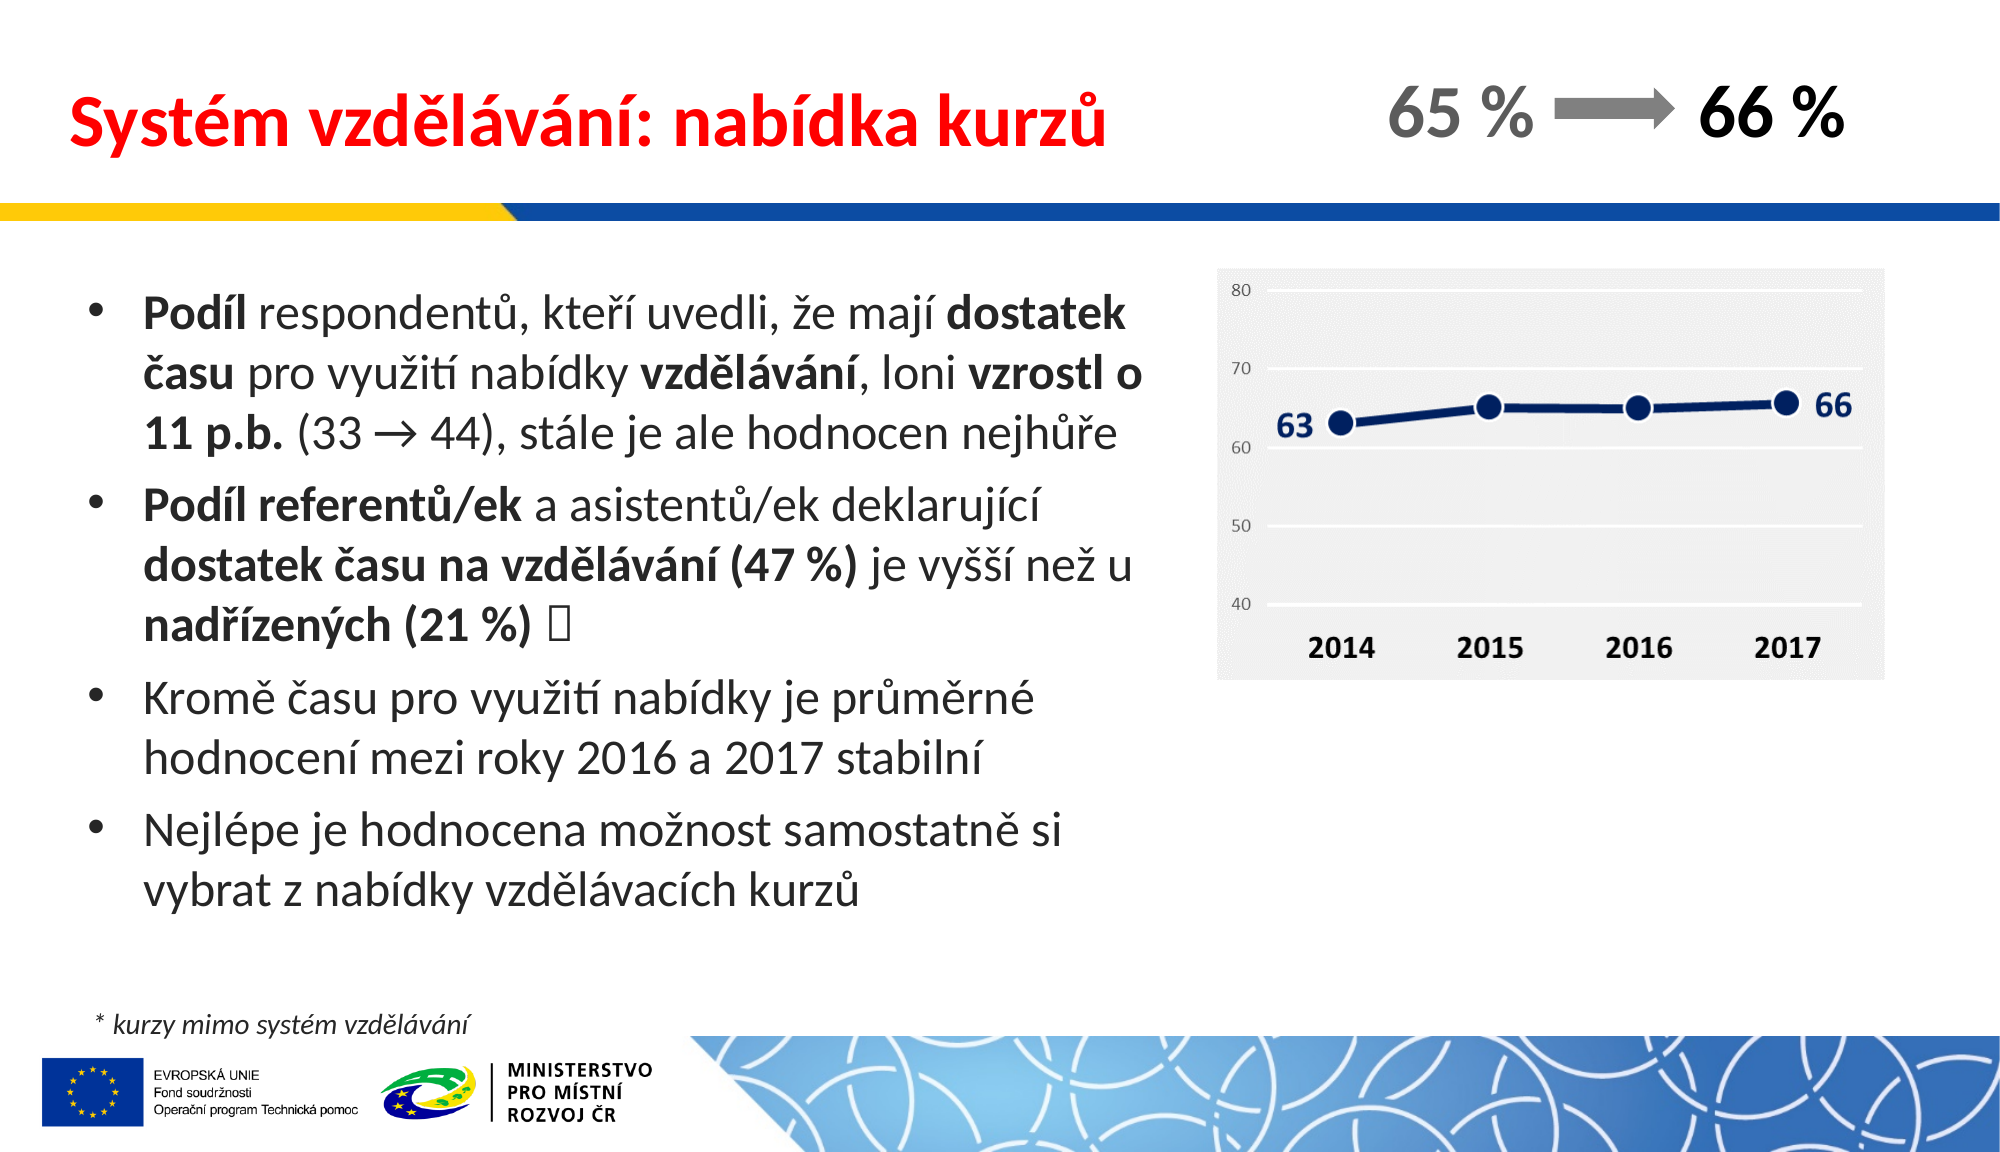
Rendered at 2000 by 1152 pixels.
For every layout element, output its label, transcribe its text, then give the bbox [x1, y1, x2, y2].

picture [0, 203, 2000, 221]
text_box Podíl respondentů, kteří uvedli, že mají dostatek času pro využití nabídky vzdělávání, loni vzrostl o 11 p.b. (33 → 44), stále je ale hodnocen nejhůře Podíl referentů/ek a asistentů/ek deklarující dostatek času na vzdělávání (47 %) je vyšší než u nadřízených (21 %)  Kromě času pro využití nabídky je průměrné hodnocení mezi roky 2016 a 2017 stabilní Nejlépe je hodnocena možnost samostatně si vybrat z nabídky vzdělávacích kurzů [72, 211, 1201, 997]
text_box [1371, 55, 1922, 162]
text_box * kurzy mimo systém vzdělávání [77, 997, 484, 1048]
picture [680, 1036, 2000, 1152]
title Systém vzdělávání: nabídka kurzů [54, 64, 1366, 163]
picture [19, 1035, 674, 1149]
picture [1217, 268, 1885, 680]
